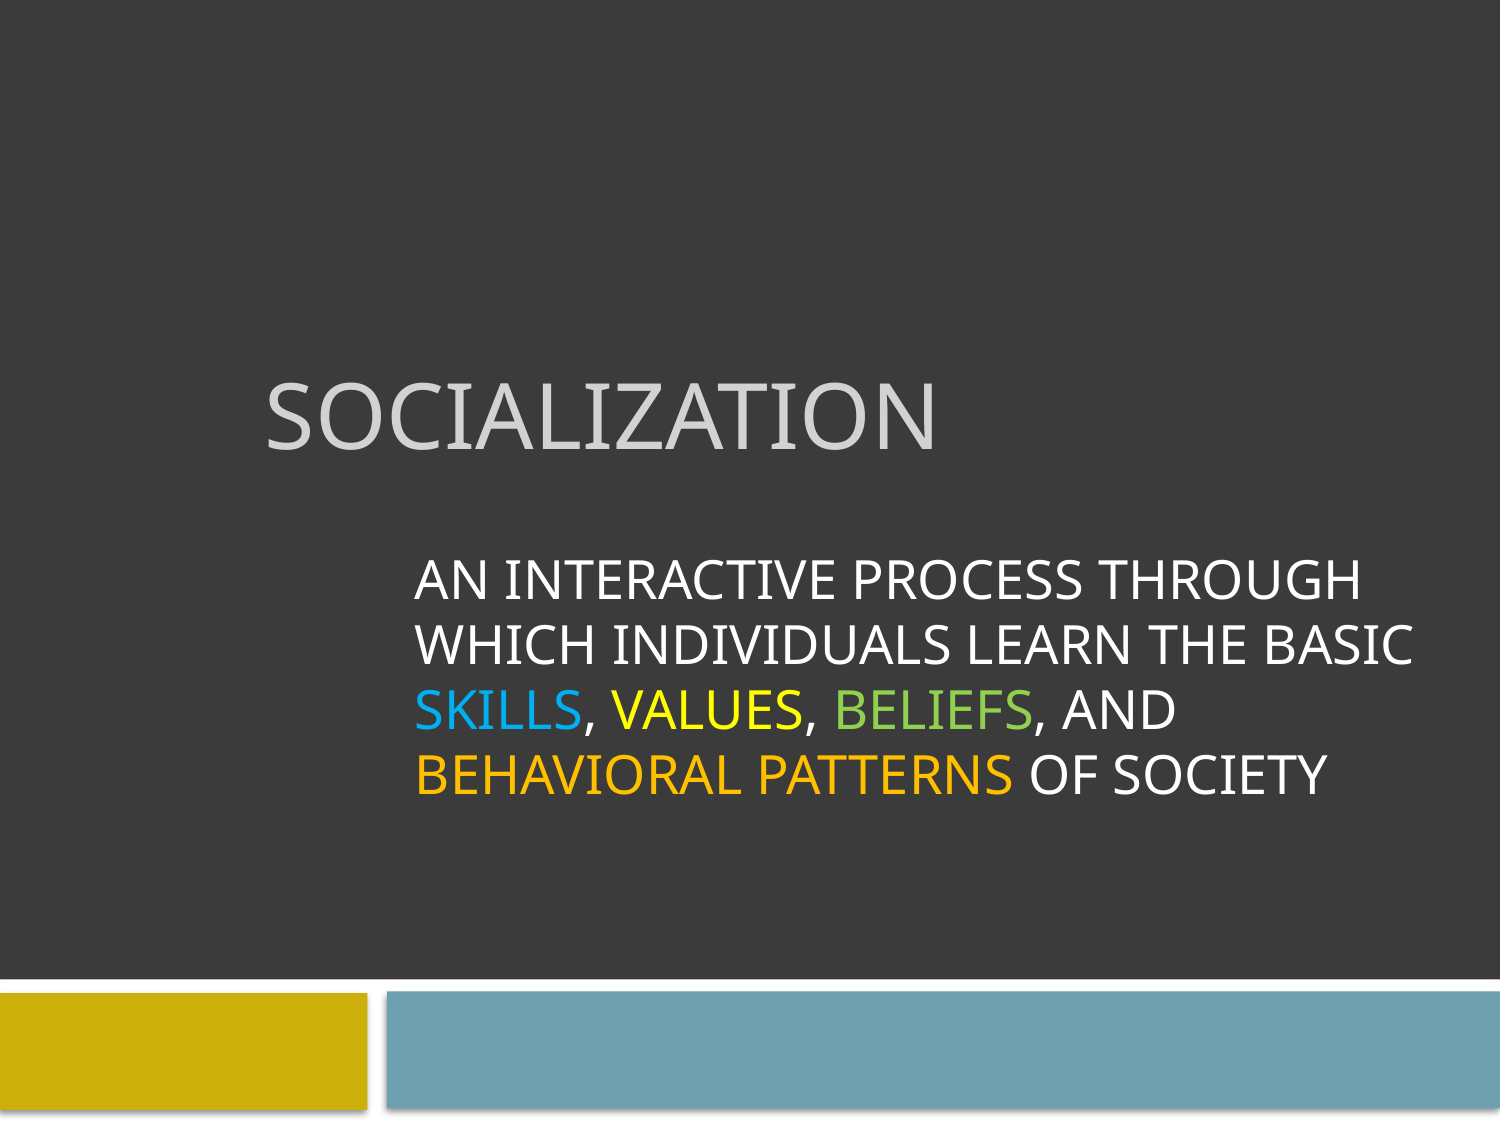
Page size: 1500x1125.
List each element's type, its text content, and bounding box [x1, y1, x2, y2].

subtitle AN INTERACTIVE PROCESS THROUGH WHICH INDIVIDUALS LEARN THE BASIC SKILLS, VALUES, BELIEFS, AND BEHAVIORAL PATTERNS OF SOCIETY [399, 500, 1500, 850]
title Socialization [249, 174, 1313, 475]
